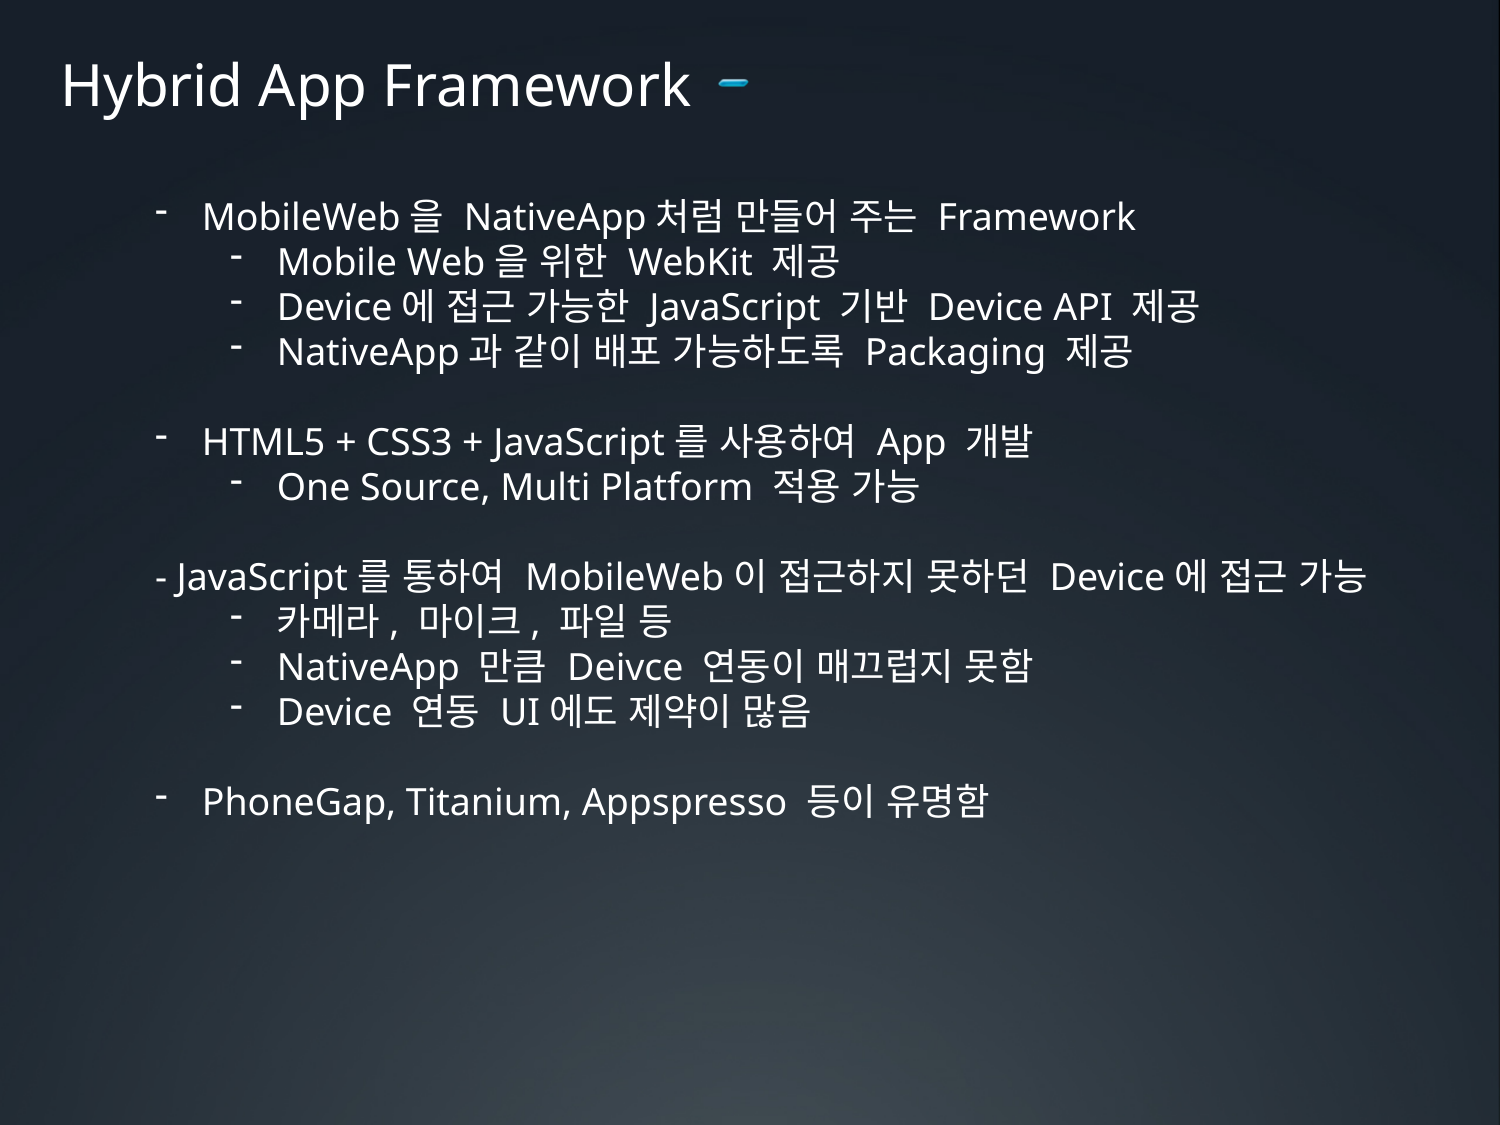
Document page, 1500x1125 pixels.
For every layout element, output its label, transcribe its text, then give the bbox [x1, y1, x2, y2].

text_box Hybrid App Framework [45, 40, 733, 126]
text_box MobileWeb을 NativeApp처럼 만들어 주는 Framework Mobile Web을 위한 WebKit 제공 Device에 접근 가능한 JavaScript 기반 Device API 제공 NativeApp과 같이 배포 가능하도록 Packaging 제공 HTML5 + CSS3 + JavaScript를 사용하여 App 개발 One Source, Multi Platform 적용 가능 - JavaScript를 통하여 MobileWeb이 접근하지 못하던 Device에 접근 가능 카메라, 마이크, 파일 등 NativeApp 만큼 Deivce 연동이 매끄럽지 못함 Device 연동 UI에도 제약이 많음 PhoneGap, Titanium, Appspresso 등이 유명함 [140, 185, 1394, 875]
picture [0, 0, 1500, 1125]
